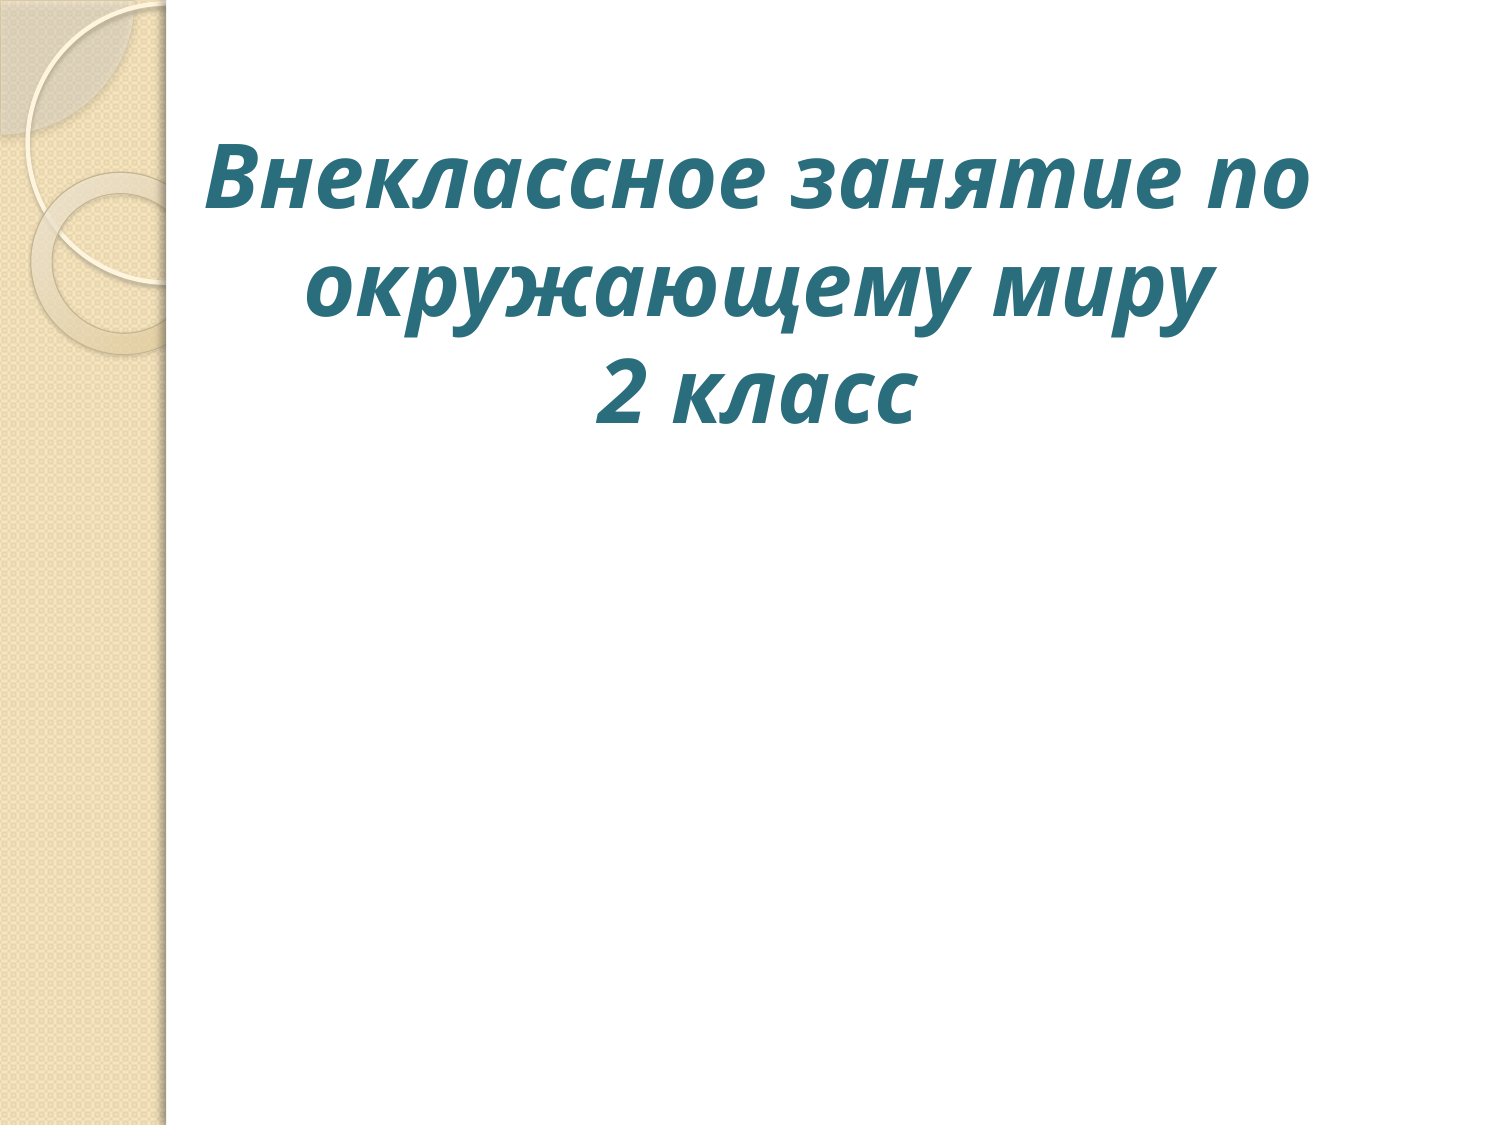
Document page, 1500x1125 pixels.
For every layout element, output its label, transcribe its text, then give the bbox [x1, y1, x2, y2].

title Внеклассное занятие по окружающему миру 2 класс [75, 93, 1442, 575]
